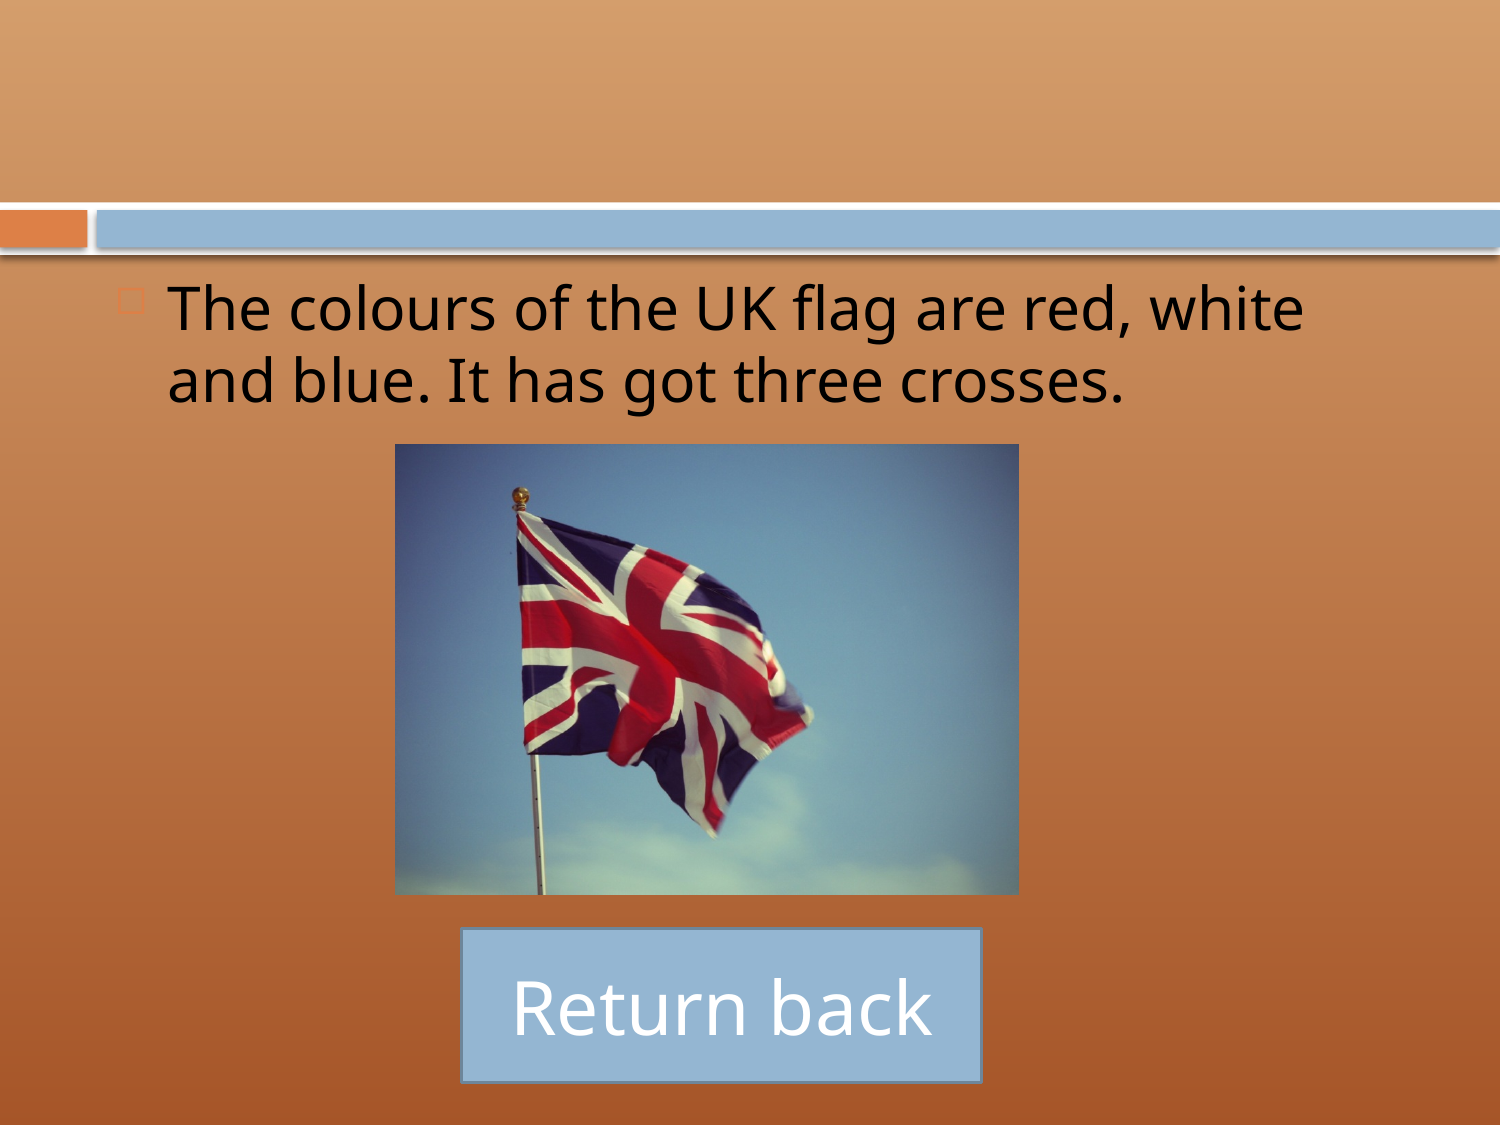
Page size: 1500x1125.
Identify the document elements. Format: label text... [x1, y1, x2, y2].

list The colours of the UK flag are red, white and blue. It has got three crosses. [100, 262, 1438, 1000]
picture [395, 444, 1019, 895]
text_box Return back [460, 927, 983, 1084]
